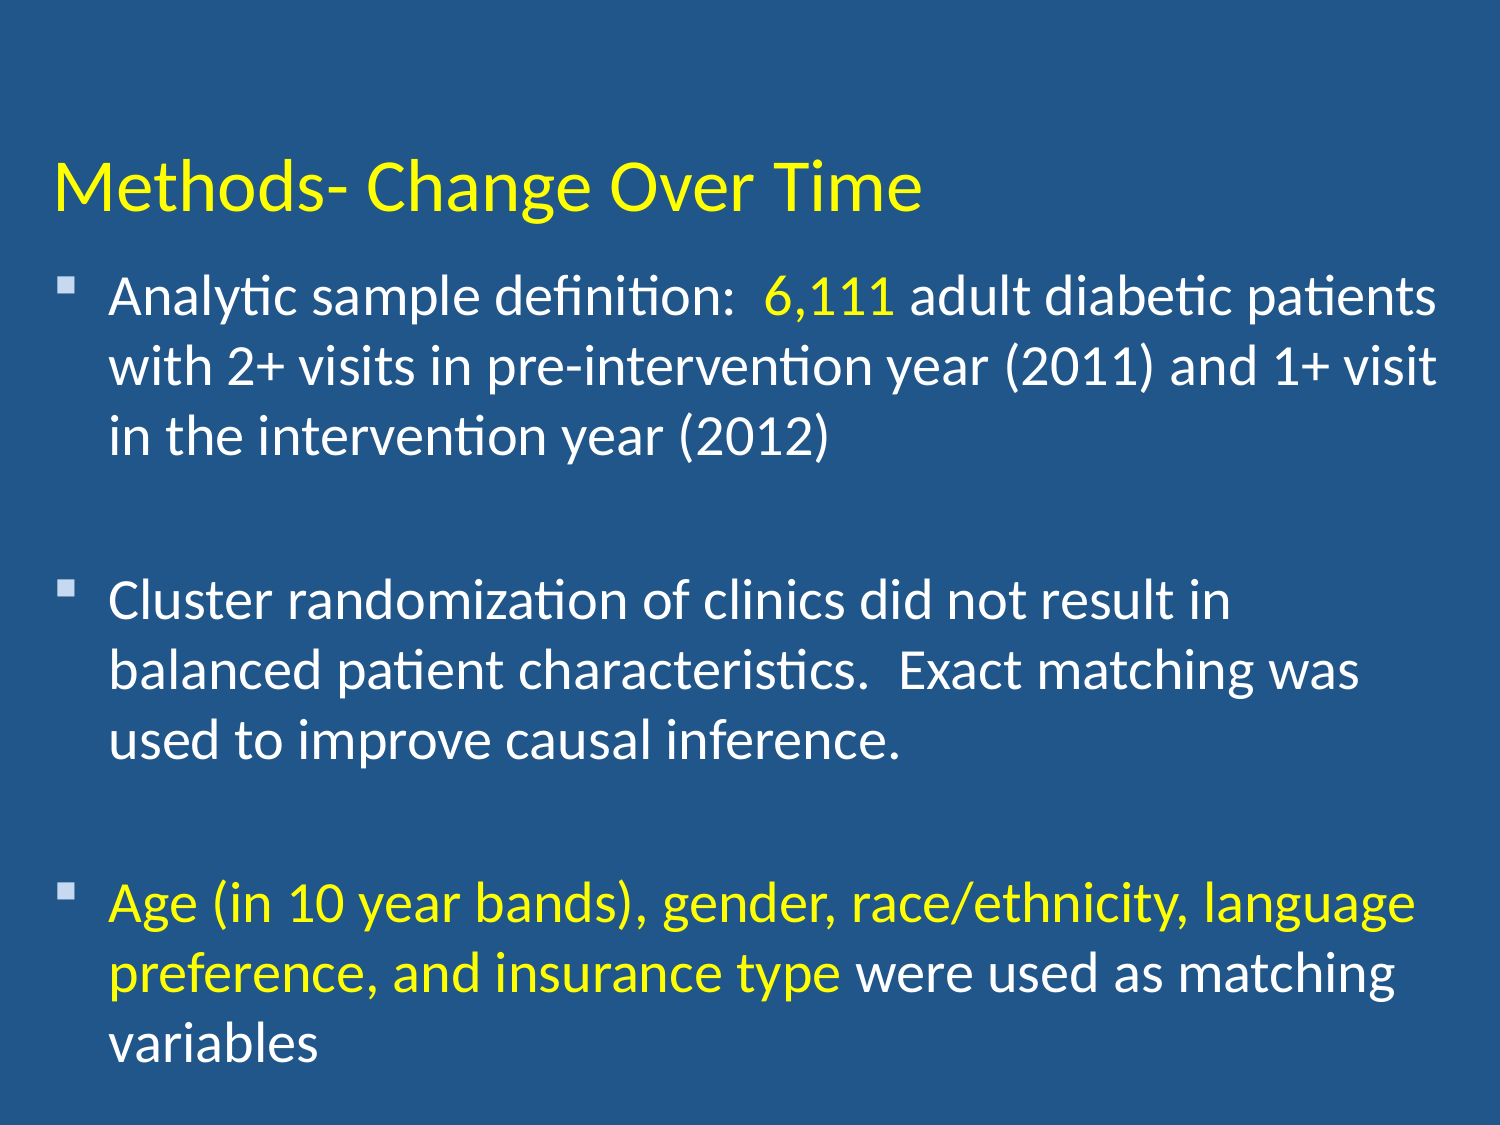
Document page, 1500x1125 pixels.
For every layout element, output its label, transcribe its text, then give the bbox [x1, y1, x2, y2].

list Analytic sample definition: 6,111 adult diabetic patients with 2+ visits in pre-intervention year (2011) and 1+ visit in the intervention year (2012) Cluster randomization of clinics did not result in balanced patient characteristics. Exact matching was used to improve causal inference. Age (in 10 year bands), gender, race/ethnicity, language preference, and insurance type were used as matching variables [37, 249, 1463, 993]
title Methods- Change Over Time [37, 87, 1463, 249]
